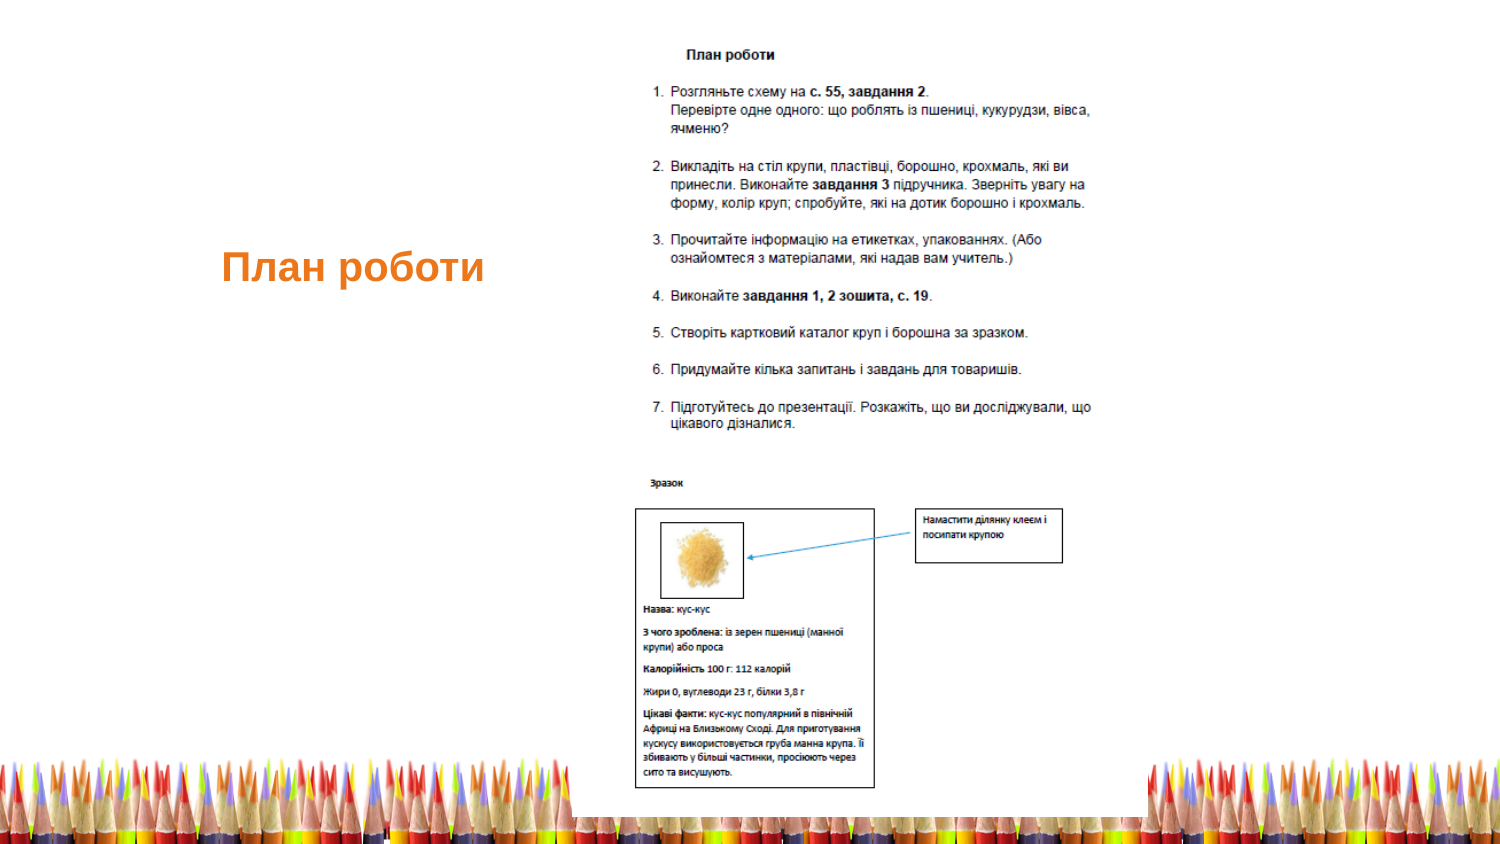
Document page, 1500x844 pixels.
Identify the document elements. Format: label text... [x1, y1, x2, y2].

text_box План роботи [206, 232, 538, 298]
picture [0, 0, 1500, 844]
